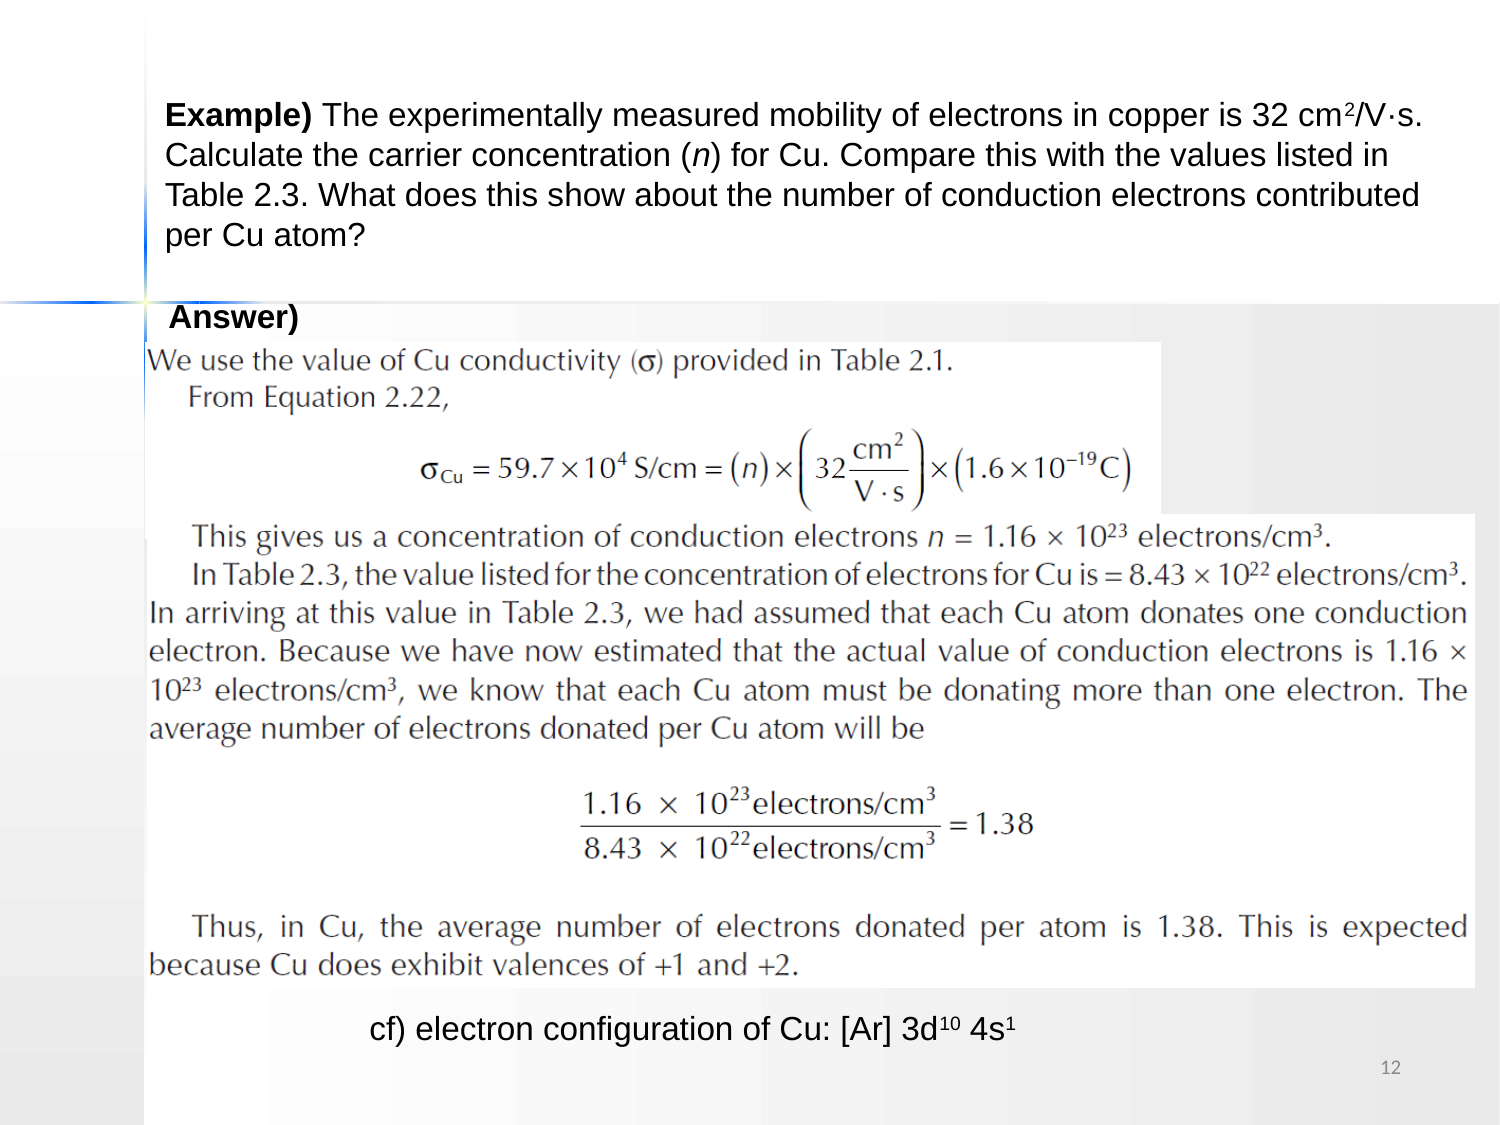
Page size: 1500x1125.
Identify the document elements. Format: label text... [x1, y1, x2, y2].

text_box Answer) [153, 287, 324, 341]
picture [145, 342, 1476, 988]
text_box Example) The experimentally measured mobility of electrons in copper is 32 cm2/V·s. Calculate the carrier concentration (n) for Cu. Compare this with the values listed in Table 2.3. What does this show about the number of conduction electrons contributed per Cu atom? [150, 85, 1463, 261]
text_box cf) electron configuration of Cu: [Ar] 3d10 4s1 [354, 999, 1032, 1055]
